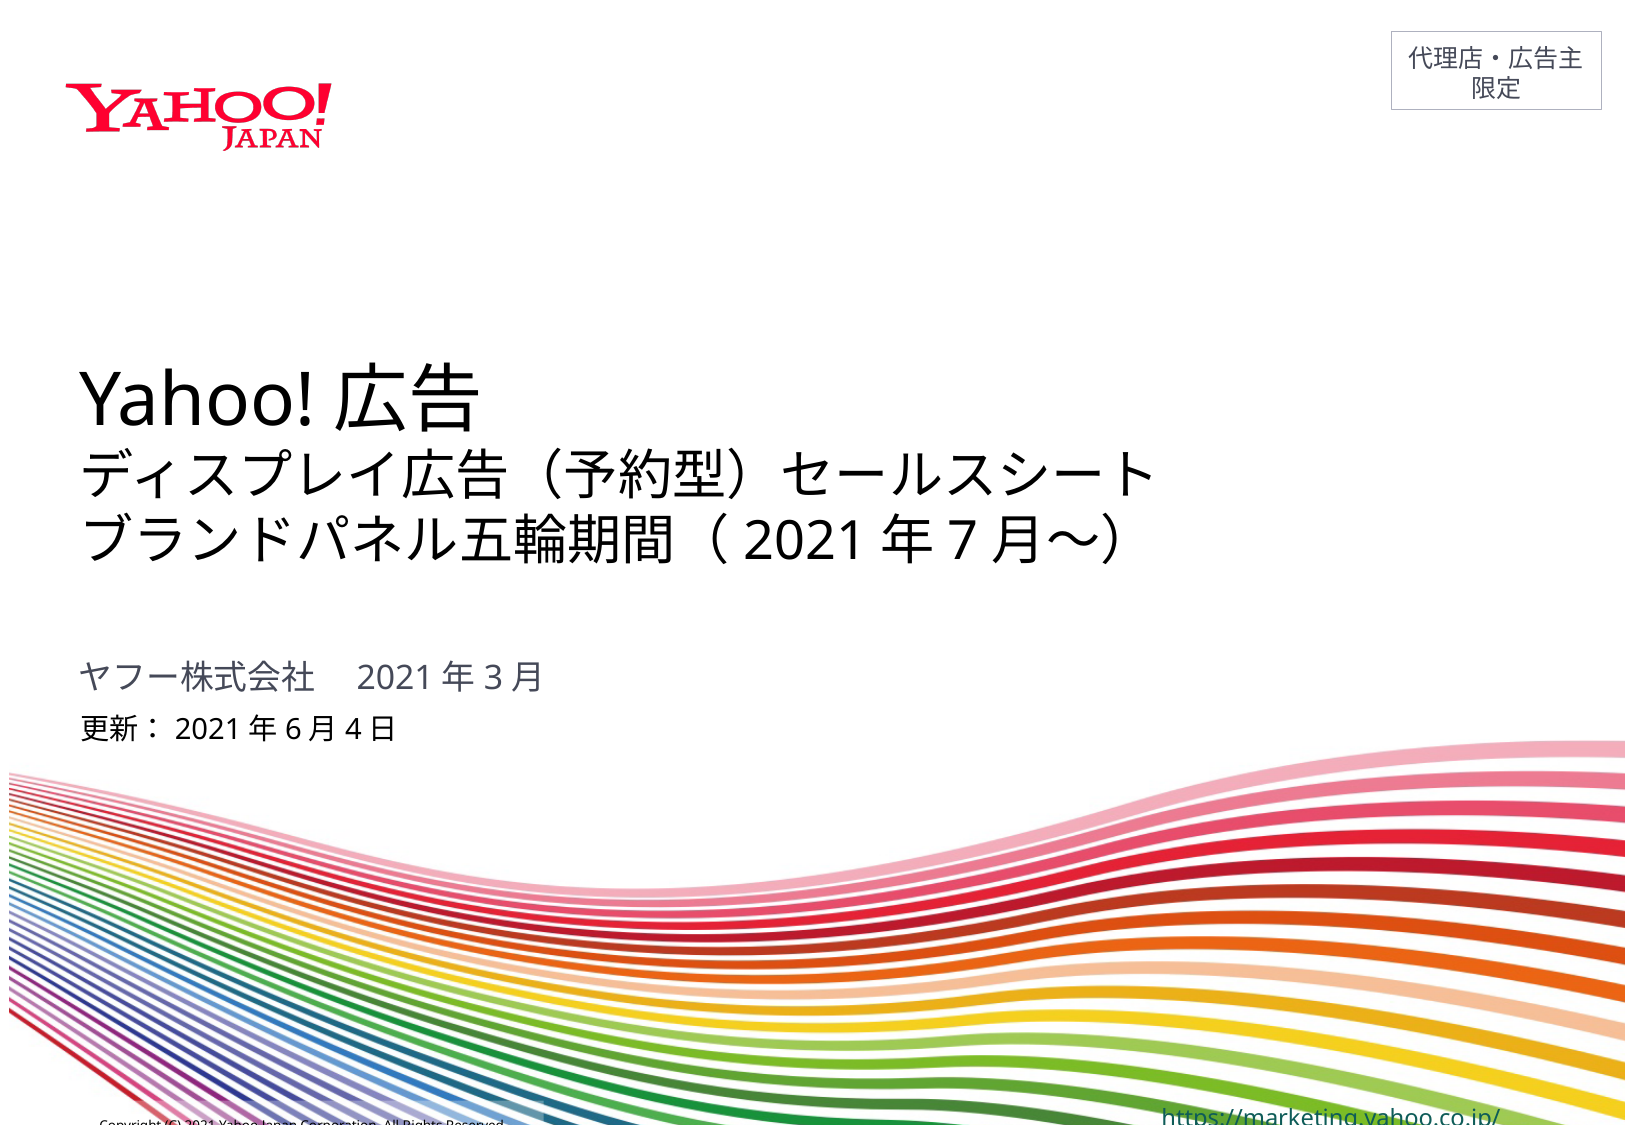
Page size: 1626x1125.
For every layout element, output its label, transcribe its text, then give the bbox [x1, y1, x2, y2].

text_box ヤフー株式会社 2021年3月 [63, 646, 650, 704]
text_box Yahoo!広告 ディスプレイ広告（予約型）セールスシート ブランドパネル五輪期間（2021年7月～） [64, 343, 1545, 578]
text_box 更新：2021年6月4日 [80, 702, 777, 737]
picture [39, 66, 358, 165]
picture [9, 739, 1625, 1125]
